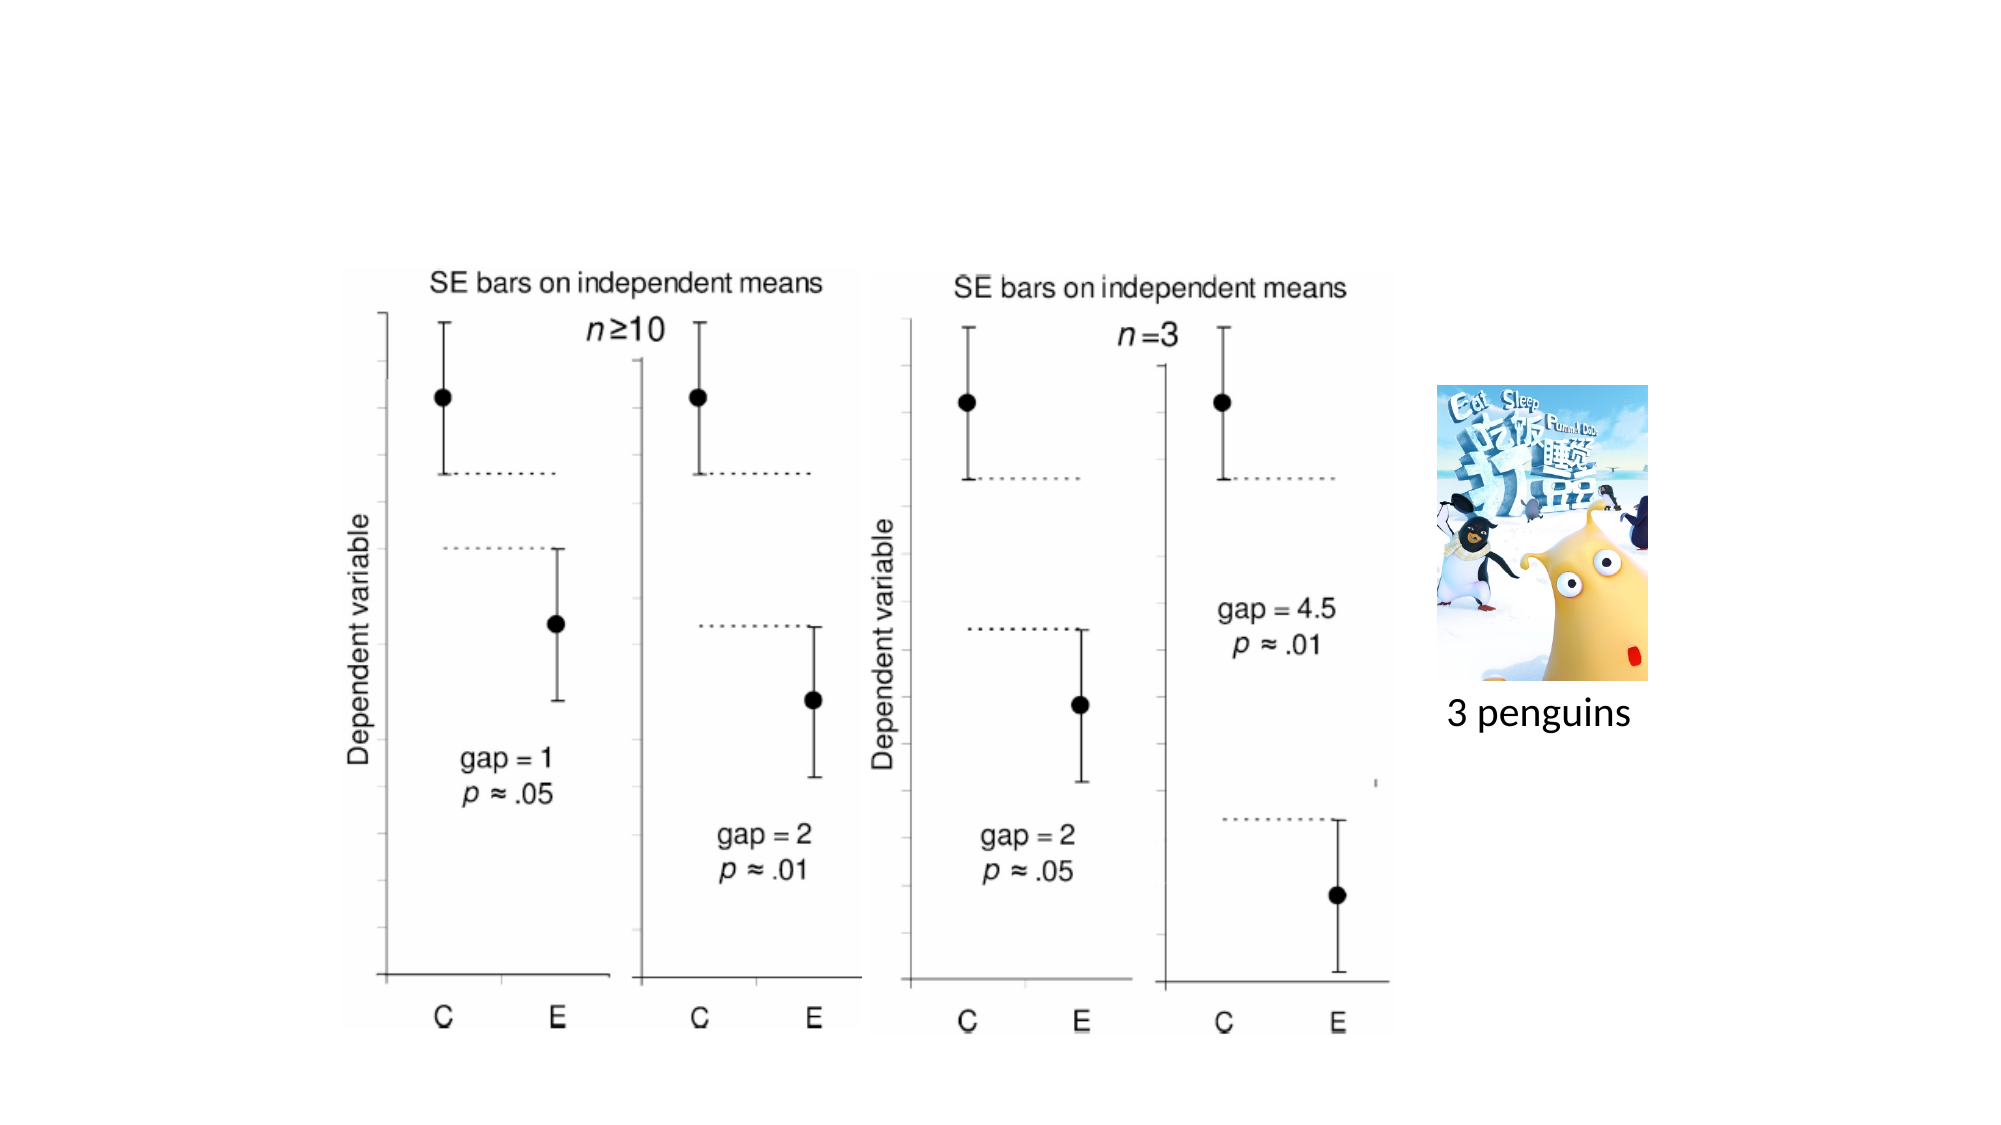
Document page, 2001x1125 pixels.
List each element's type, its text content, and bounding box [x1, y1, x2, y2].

picture [1436, 385, 1648, 681]
picture [340, 262, 1396, 1046]
text_box 3 penguins [1401, 677, 1646, 743]
